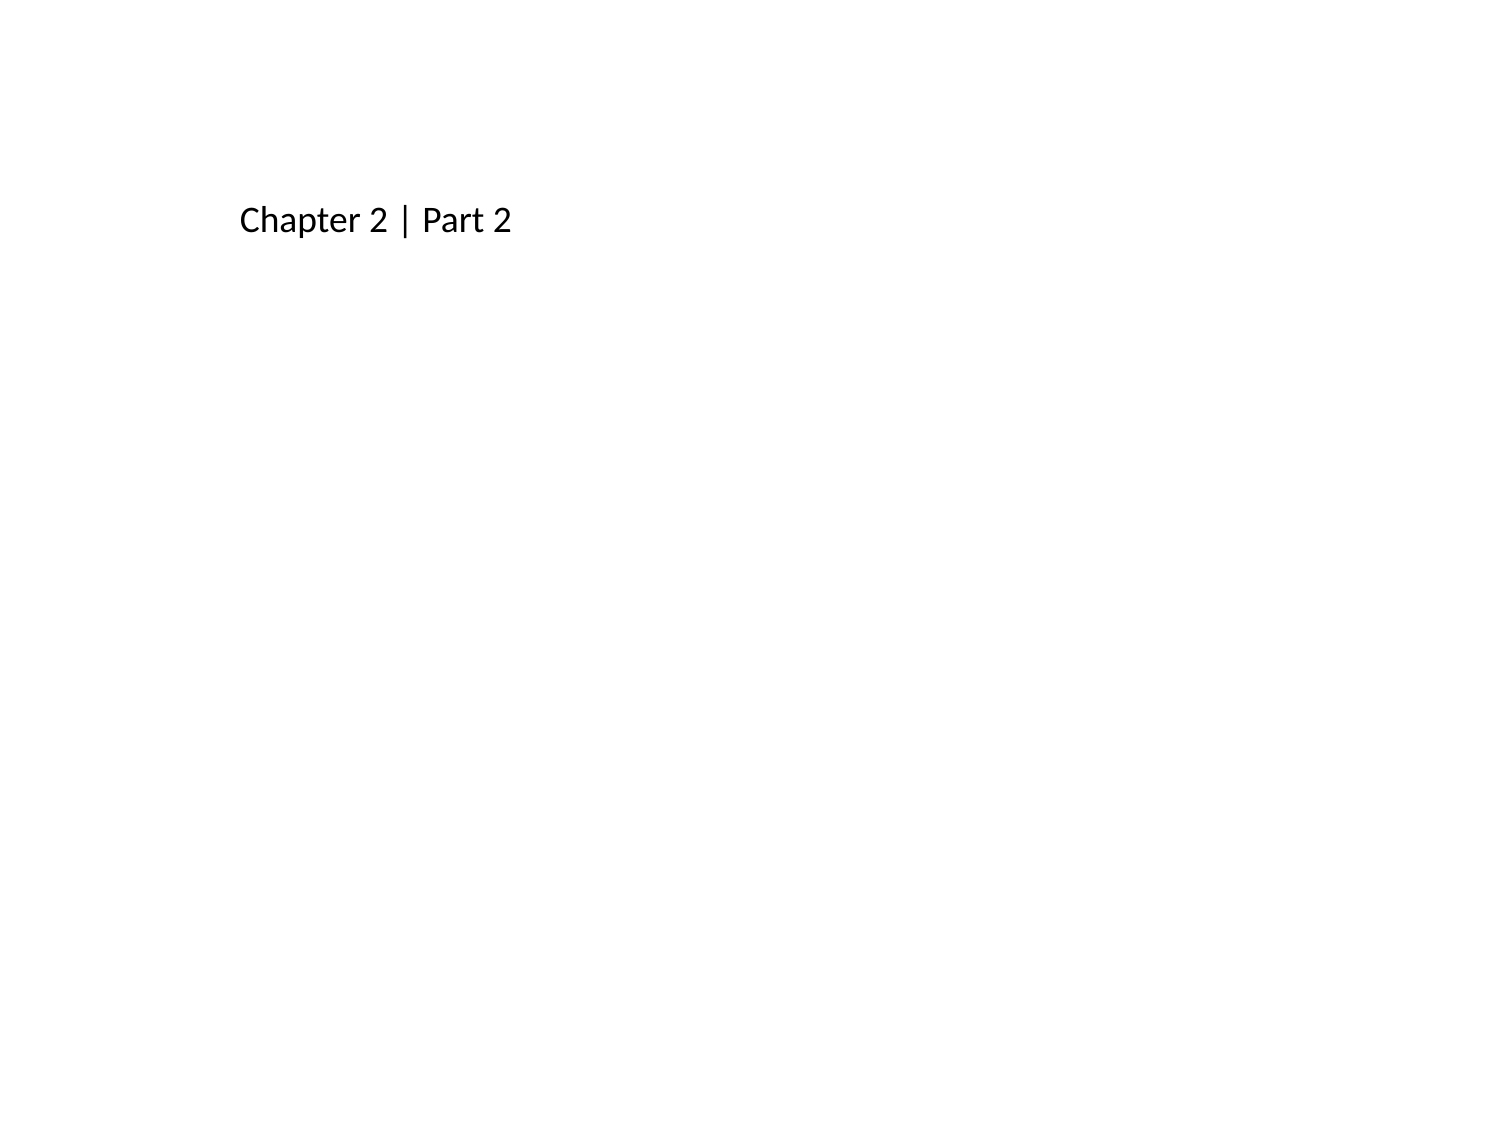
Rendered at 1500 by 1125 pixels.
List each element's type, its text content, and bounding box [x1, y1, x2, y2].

text_box Chapter 2 | Part 2 [225, 187, 1225, 248]
